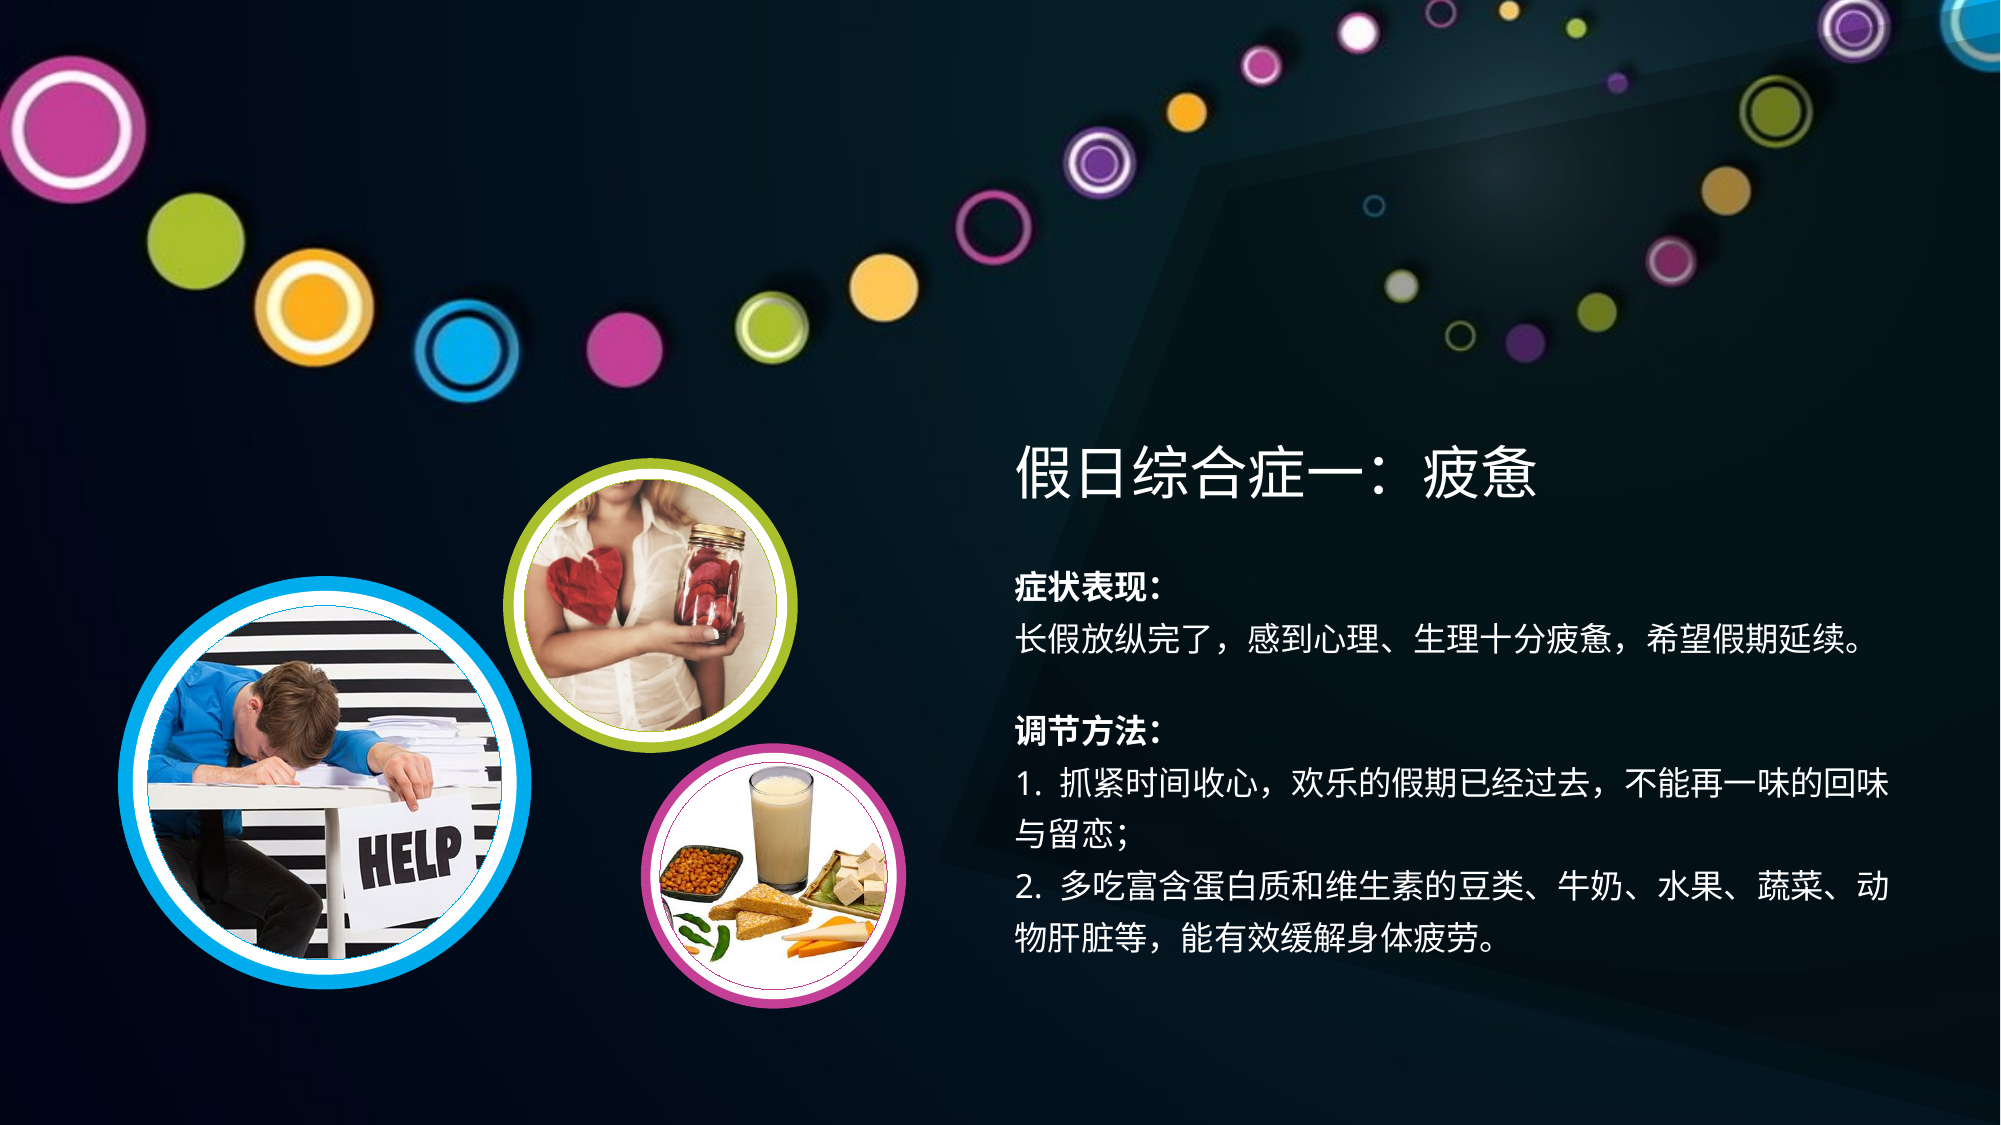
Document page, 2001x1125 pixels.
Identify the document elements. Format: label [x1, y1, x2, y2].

picture [0, 0, 936, 1125]
text_box [640, 743, 907, 1009]
text_box [117, 576, 532, 990]
text_box [936, 0, 2000, 1125]
text_box [503, 458, 798, 753]
